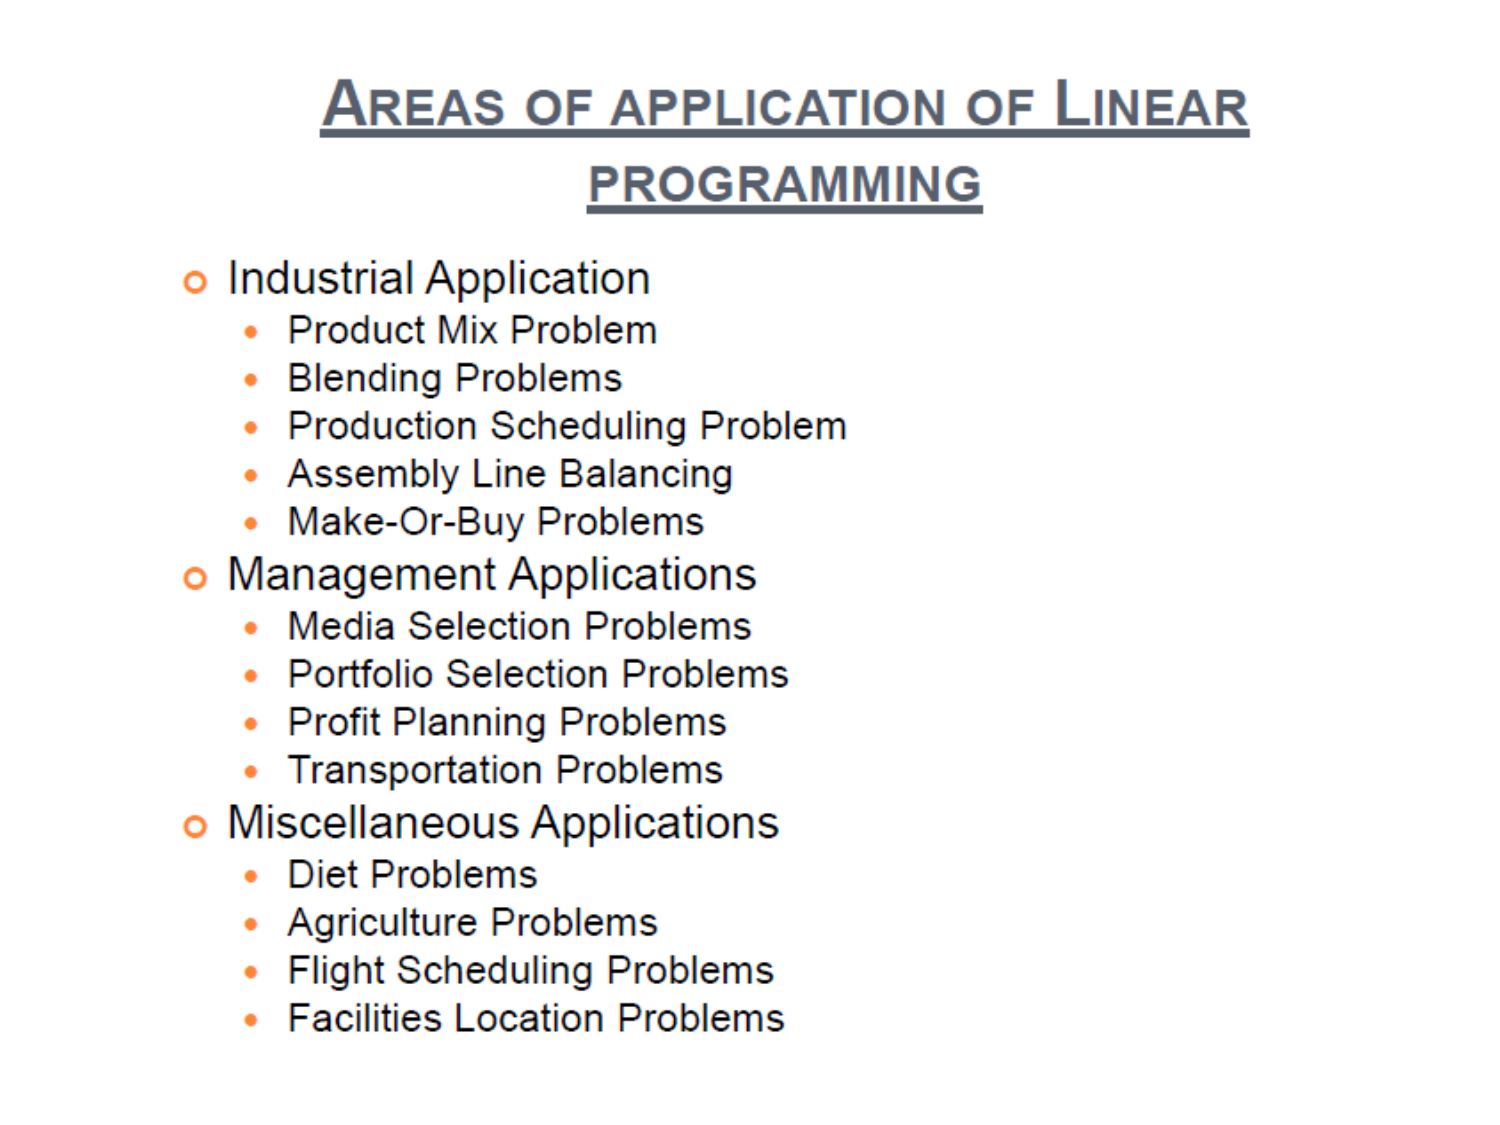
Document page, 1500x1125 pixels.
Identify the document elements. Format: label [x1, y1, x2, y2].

picture [137, 37, 1372, 1076]
